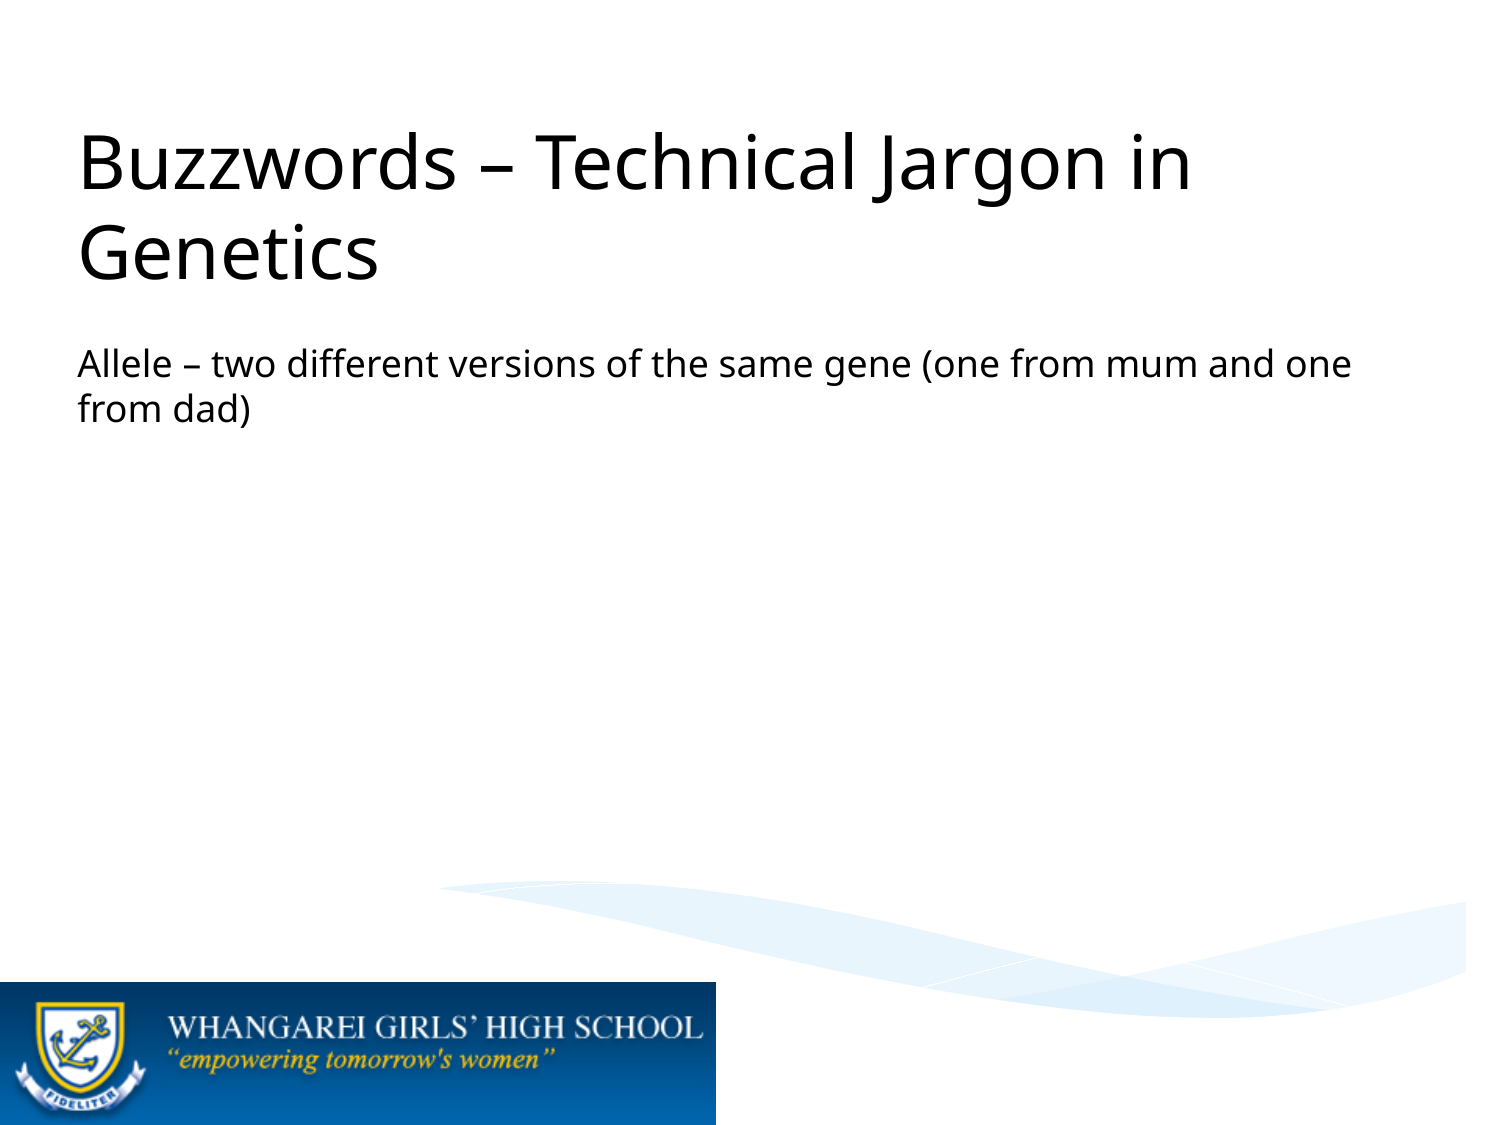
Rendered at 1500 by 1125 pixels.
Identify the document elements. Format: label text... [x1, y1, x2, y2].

text_box Buzzwords – Technical Jargon in Genetics Allele – two different versions of the same gene (one from mum and one from dad) [62, 107, 1450, 528]
picture [0, 982, 716, 1125]
